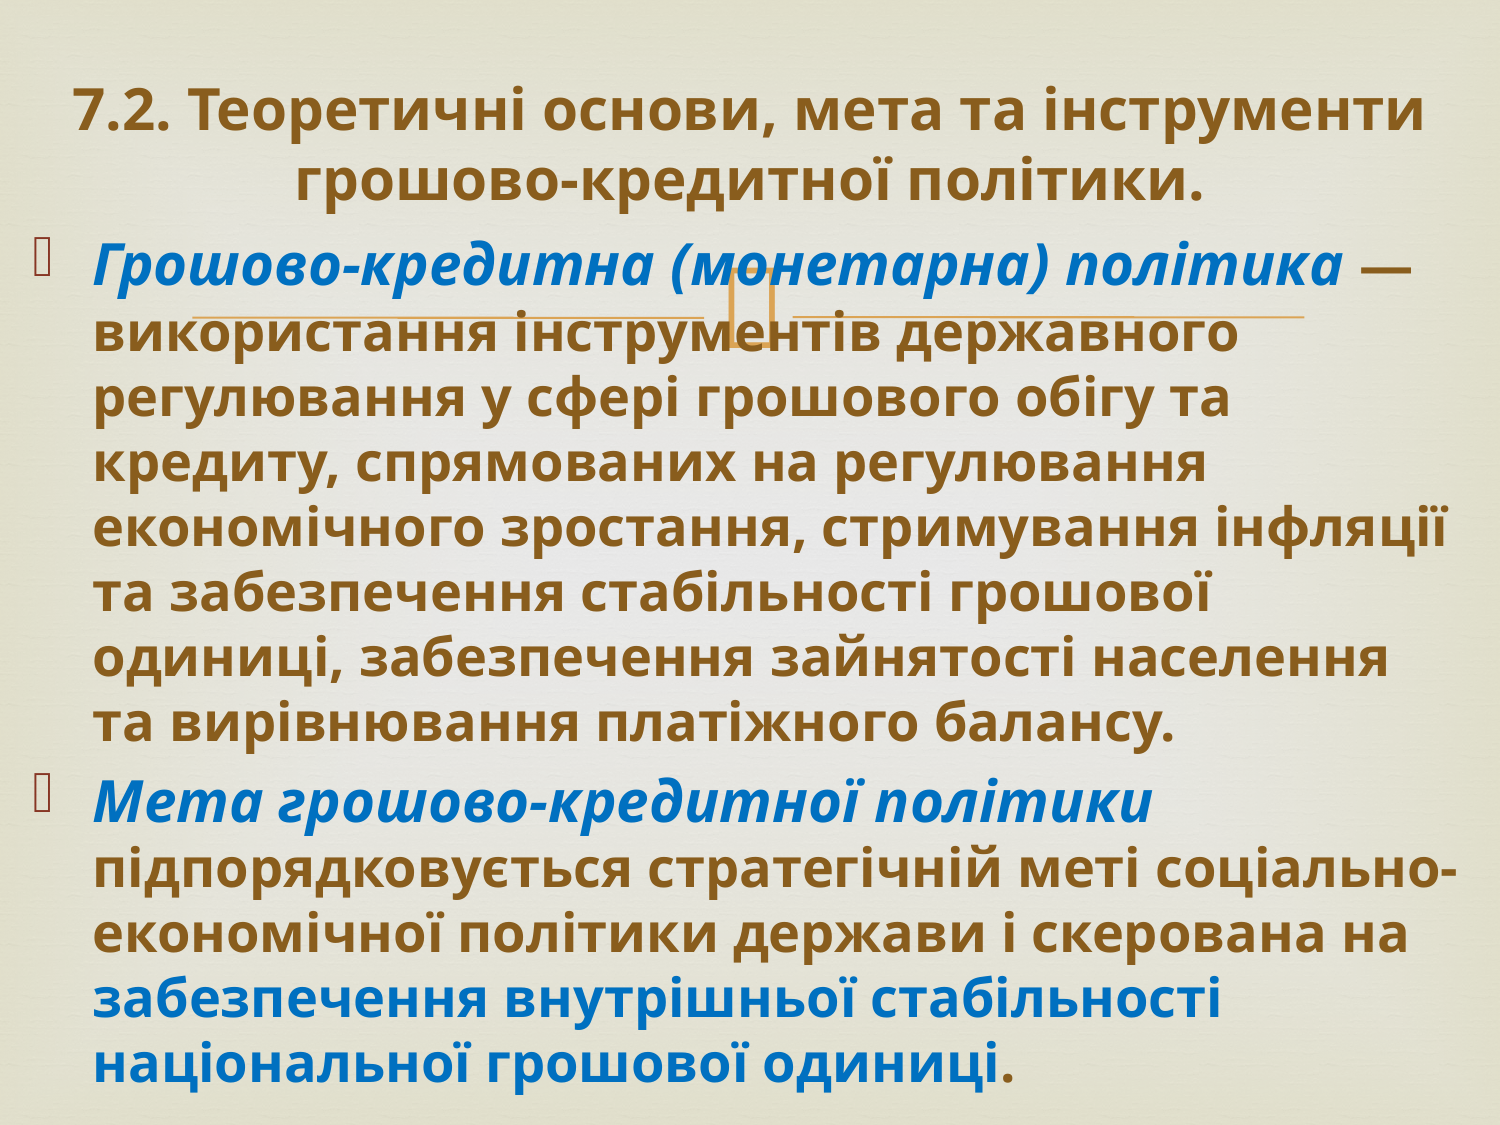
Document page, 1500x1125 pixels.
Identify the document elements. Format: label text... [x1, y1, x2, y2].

list Грошово-кредитна (монетарна) політика — використання інструментів державного регулювання у сфері грошового обігу та кредиту, спрямованих на регулювання економічного зростання, стримування інфляції та забезпечення стабіль­ності грошової одиниці, забезпечення зайнятості населення та вирівнювання платіжного балансу. Мета грошово-кредитної політики підпорядковується стратегічній меті соціально-економічної політики держави і скерована на забезпечення внутрішньої стабільності національної грошової одиниці. [17, 219, 1483, 1083]
title 7.2. Теоретичні основи, мета та інструменти грошово-кредитної політики. [29, 30, 1471, 219]
